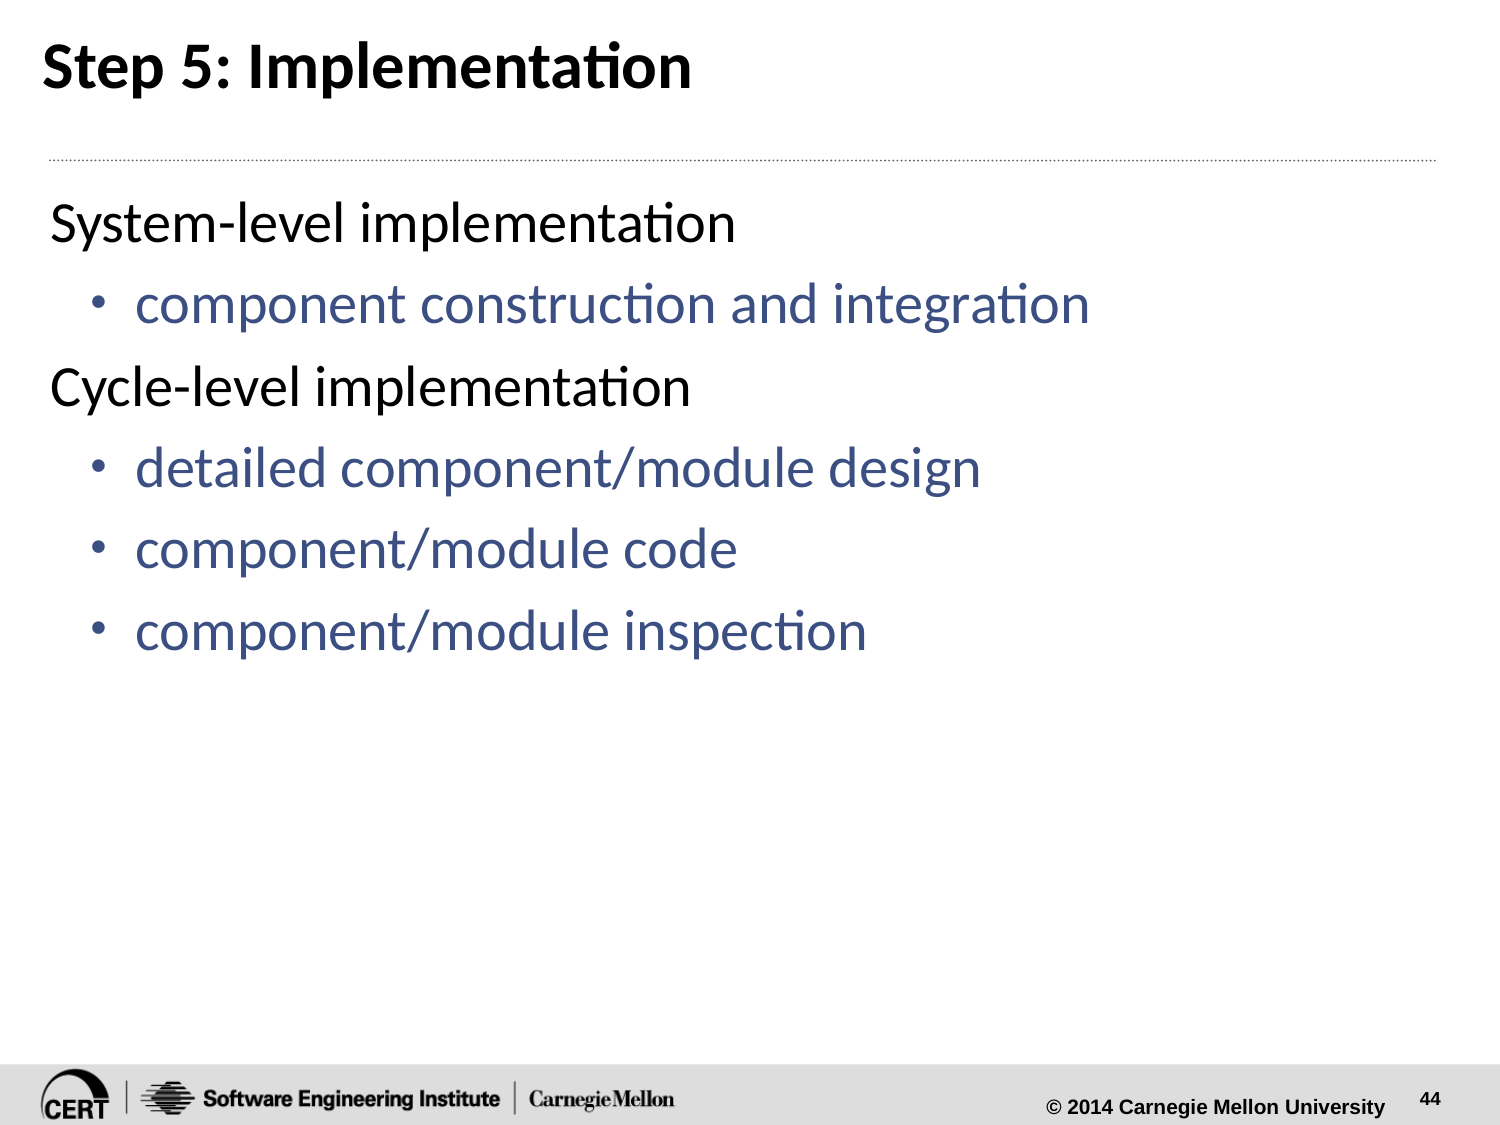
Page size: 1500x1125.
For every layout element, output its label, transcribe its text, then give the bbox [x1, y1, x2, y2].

title Step 5: Implementation [42, 37, 1434, 155]
picture [24, 1065, 688, 1125]
list System-level implementation component construction and integration Cycle-level implementation detailed component/module design component/module code component/module inspection [49, 187, 1438, 1001]
